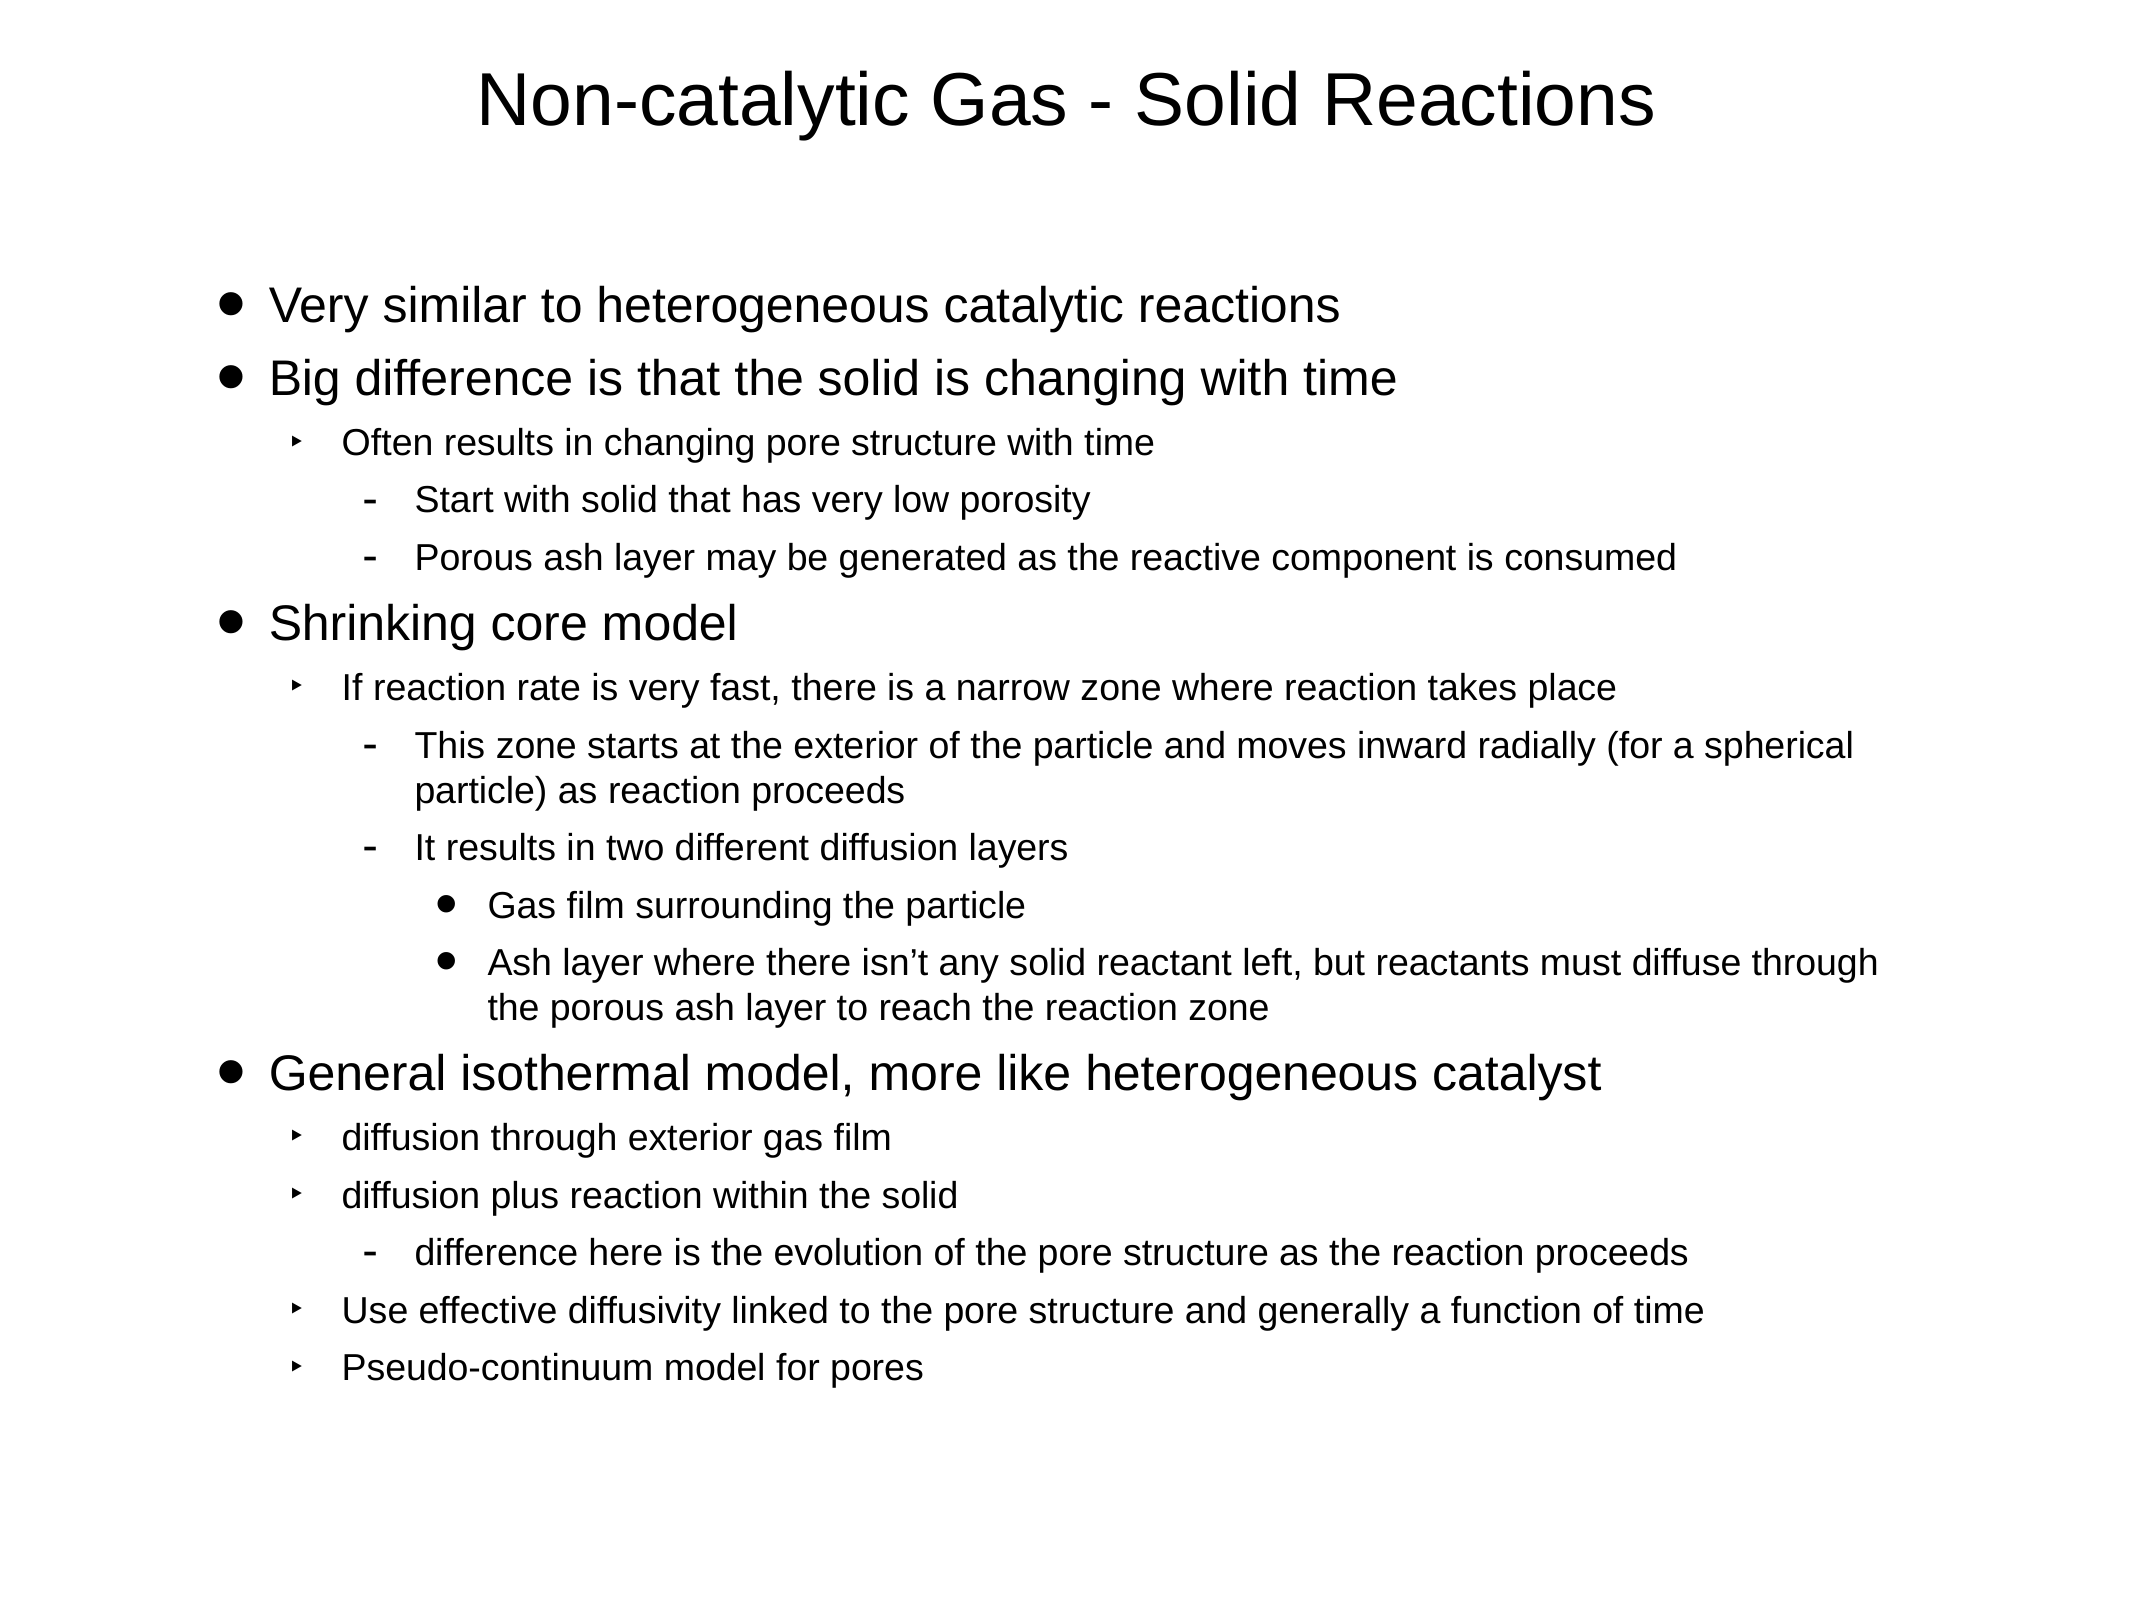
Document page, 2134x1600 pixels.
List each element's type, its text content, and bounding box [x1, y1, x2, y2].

title Non-catalytic Gas - Solid Reactions [208, 41, 1925, 250]
list Very similar to heterogeneous catalytic reactions Big difference is that the solid is changing with time Often results in changing pore structure with time Start with solid that has very low porosity Porous ash layer may be generated as the reactive component is consumed Shrinking core model If reaction rate is very fast, there is a narrow zone where reaction takes place This zone starts at the exterior of the particle and moves inward radially (for a spherical particle) as reaction proceeds It results in two different diffusion layers Gas film surrounding the particle Ash layer where there isn’t any solid reactant left, but reactants must diffuse through the porous ash layer to reach the reaction zone General isothermal model, more like heterogeneous catalyst diffusion through exterior gas film diffusion plus reaction within the solid difference here is the evolution of the pore structure as the reaction proceeds Use effective diffusivity linked to the pore structure and generally a function of time Pseudo-continuum model for pores [208, 264, 1925, 1463]
